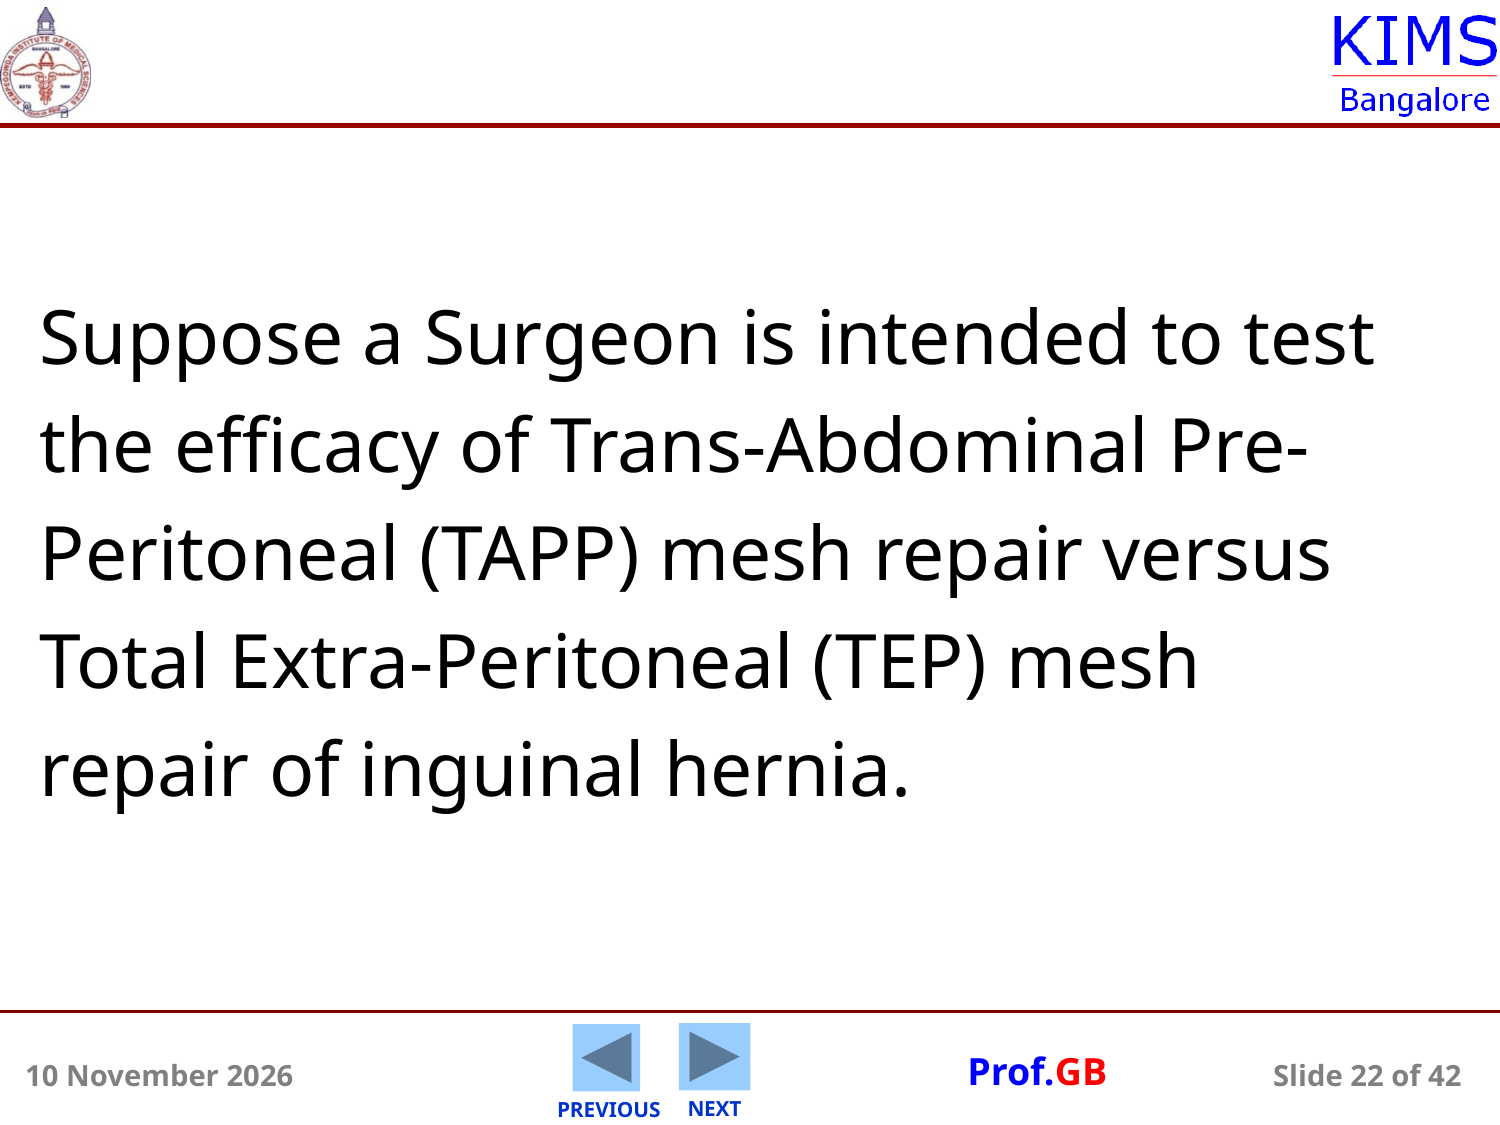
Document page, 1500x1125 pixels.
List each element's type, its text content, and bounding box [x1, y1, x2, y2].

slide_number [10, 1051, 396, 1103]
text_box Suppose a Surgeon is intended to test the efficacy of Trans-Abdominal Pre-Peritoneal (TAPP) mesh repair versus Total Extra-Peritoneal (TEP) mesh repair of inguinal hernia. [24, 264, 1425, 819]
picture [0, 7, 91, 118]
picture [1330, 12, 1500, 118]
